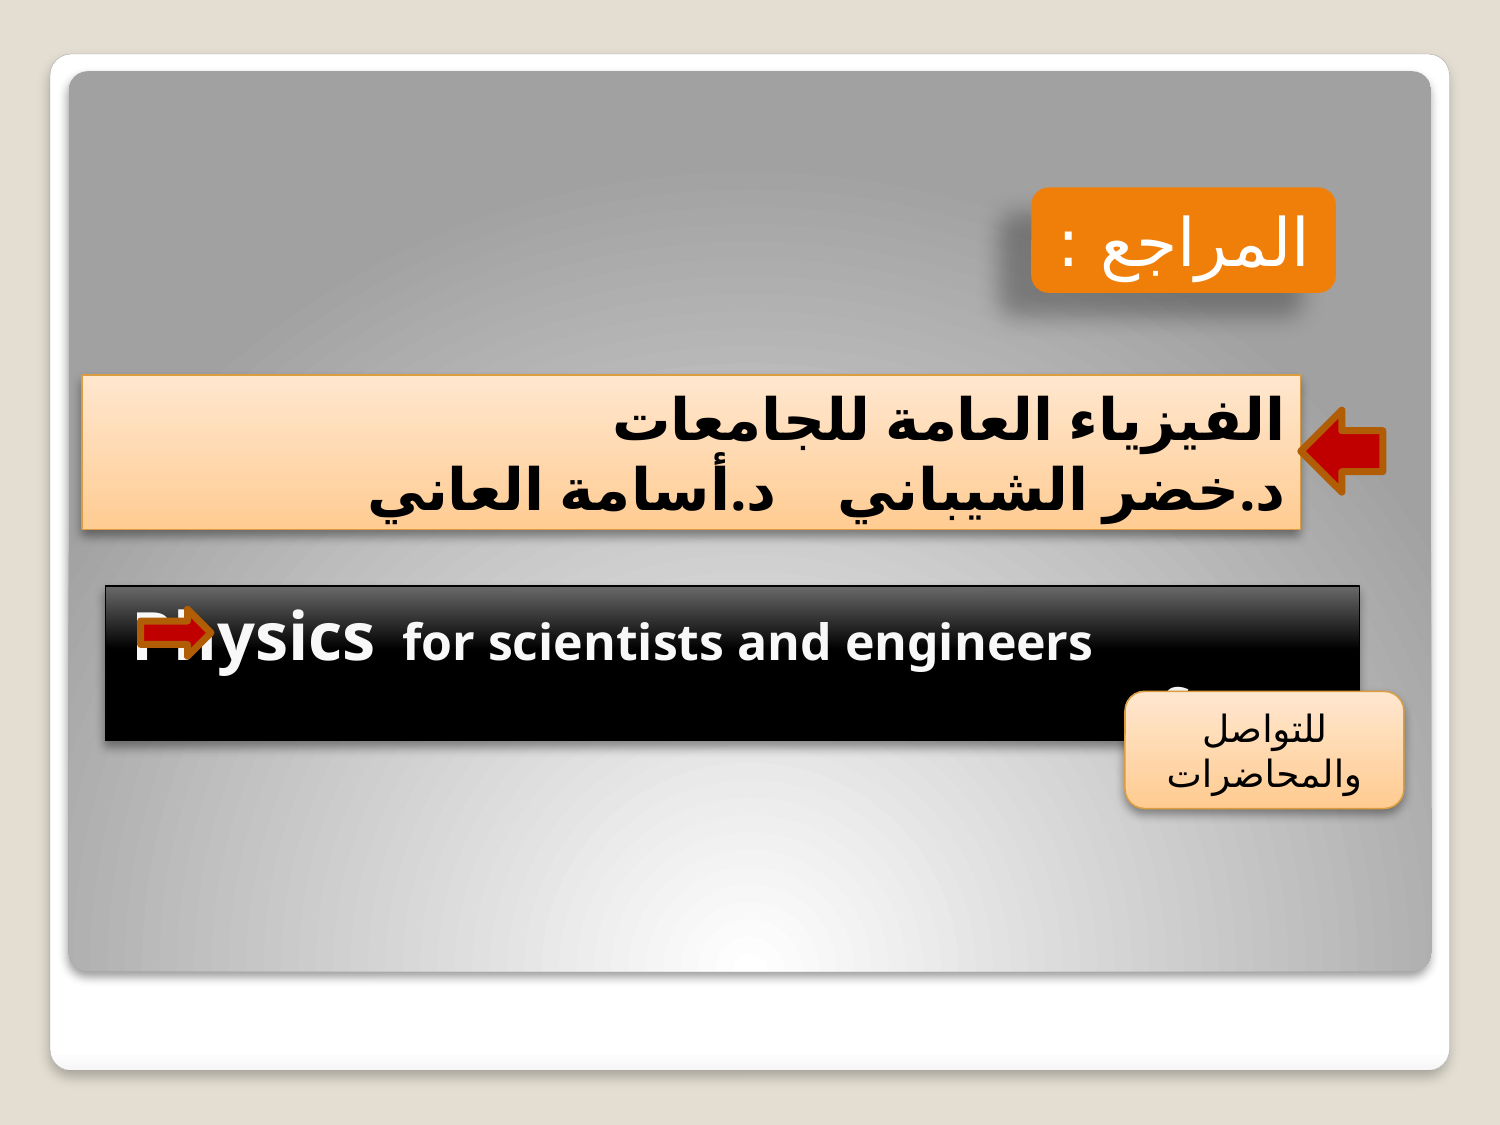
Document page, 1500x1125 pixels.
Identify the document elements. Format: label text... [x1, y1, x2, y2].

text_box [1297, 406, 1387, 496]
text_box للتواصل والمحاضرات [1124, 690, 1405, 810]
text_box [137, 605, 215, 660]
text_box الفيزياء العامة للجامعات د.خضر الشيباني د.أسامة العاني [81, 374, 1301, 530]
text_box المراجع : [1027, 183, 1340, 297]
text_box Physics for scientists and engineers Serway [105, 585, 1360, 741]
